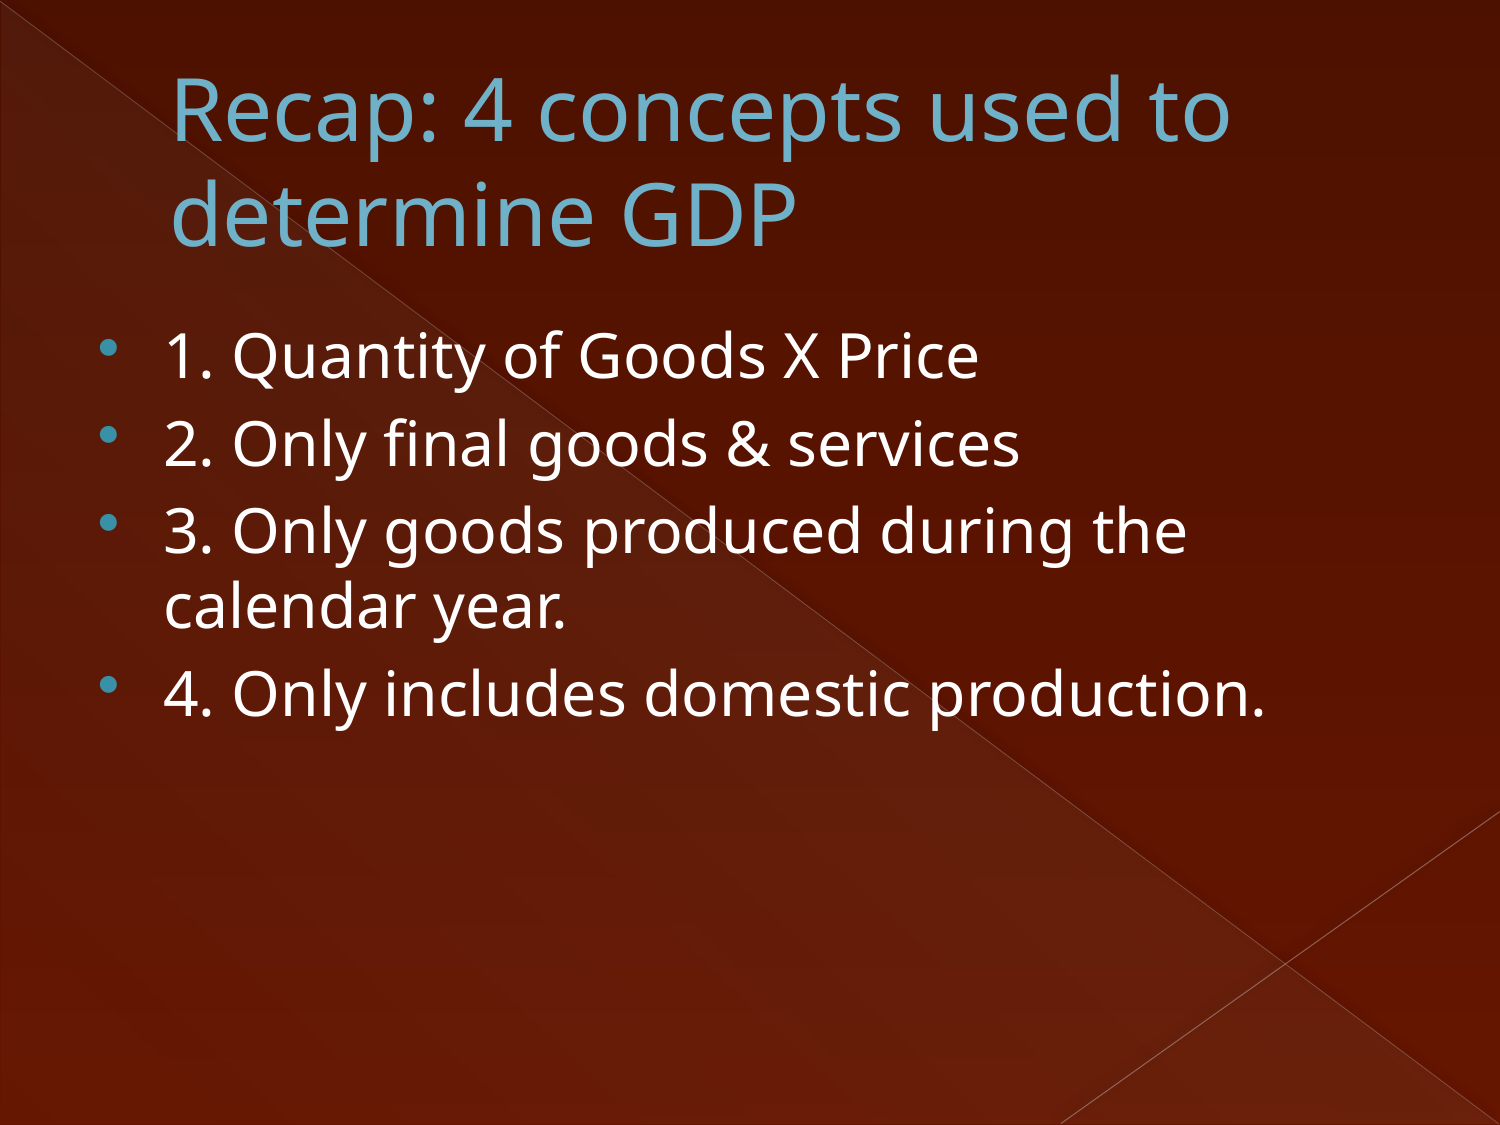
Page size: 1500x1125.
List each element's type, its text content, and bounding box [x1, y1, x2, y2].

list 1. Quantity of Goods X Price 2. Only final goods & services 3. Only goods produced during the calendar year. 4. Only includes domestic production. [75, 308, 1425, 1059]
title Recap: 4 concepts used to determine GDP [75, 43, 1425, 274]
